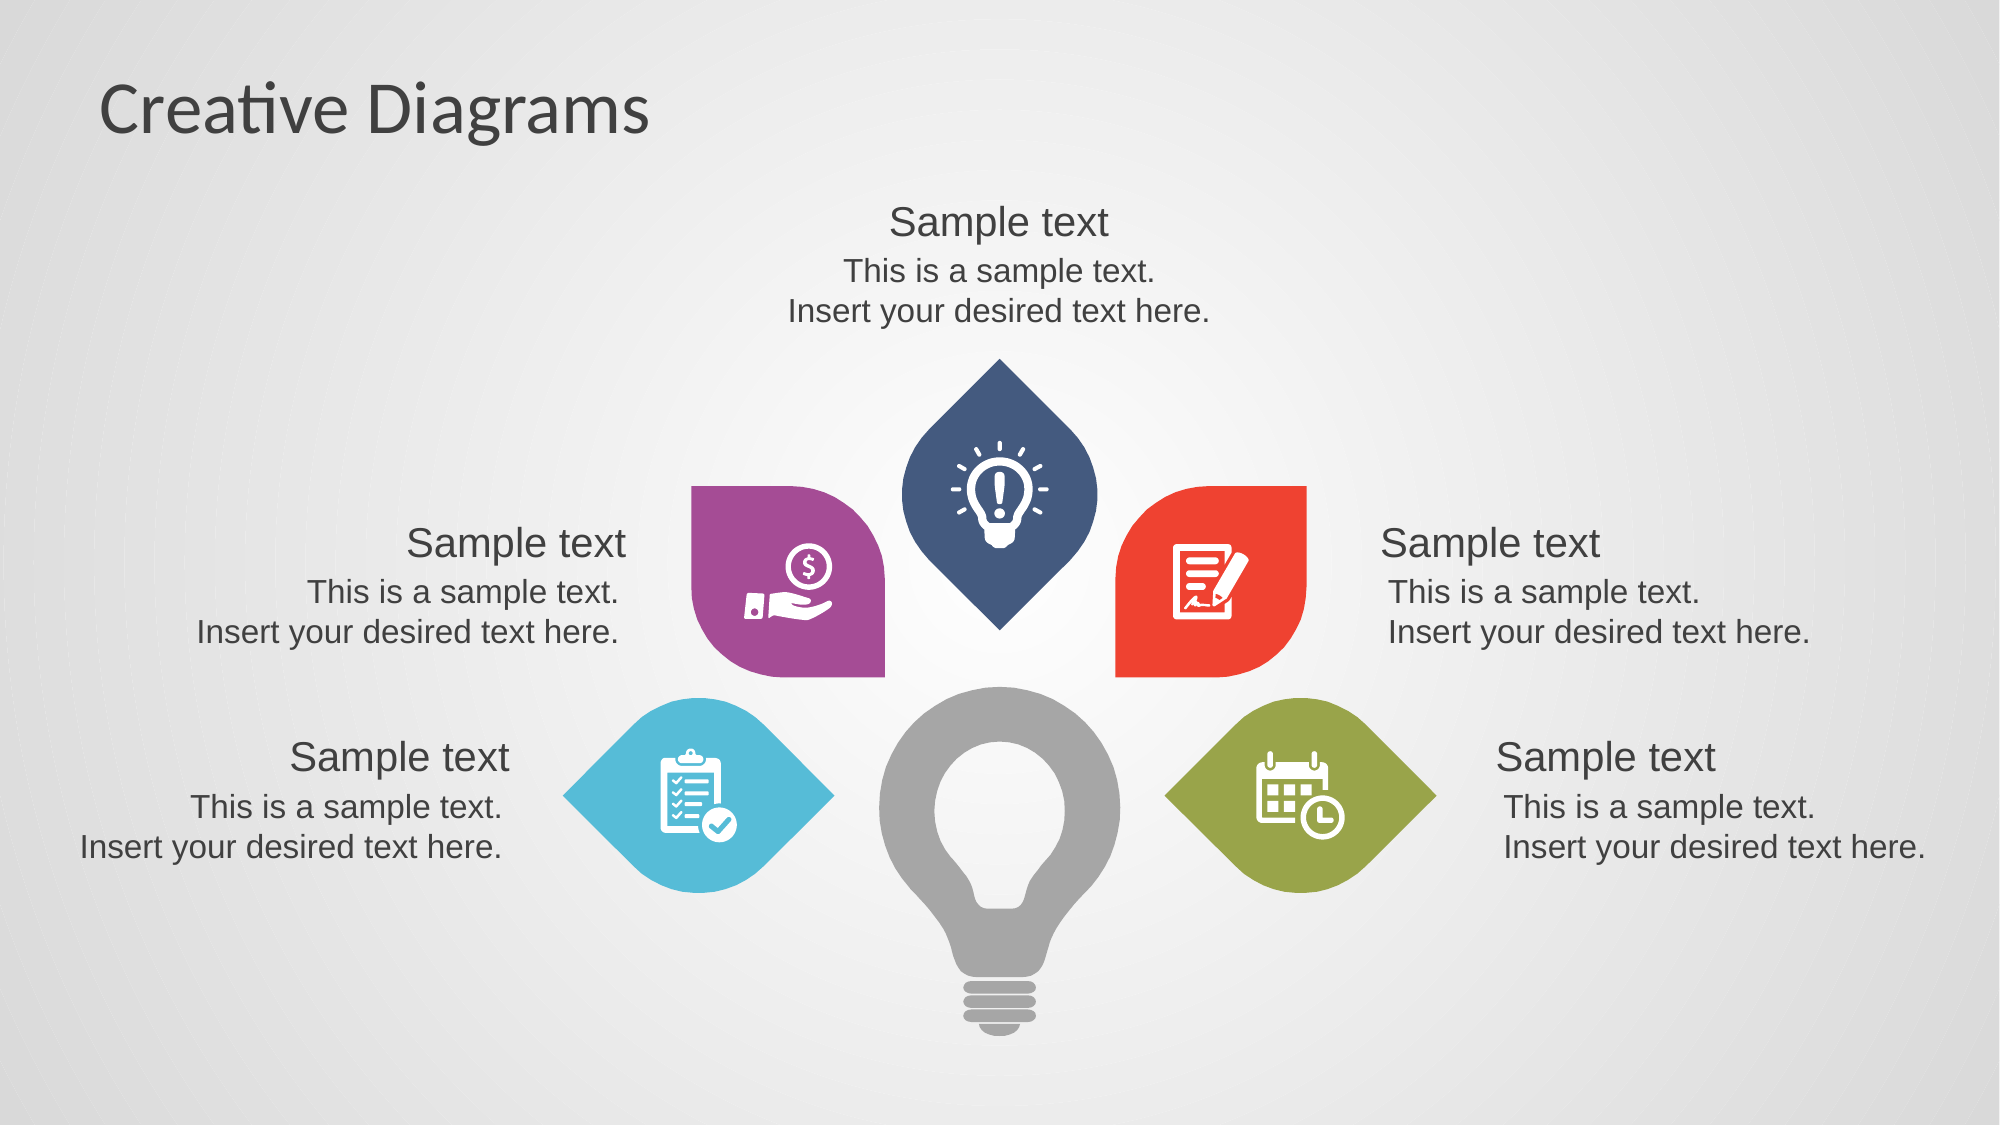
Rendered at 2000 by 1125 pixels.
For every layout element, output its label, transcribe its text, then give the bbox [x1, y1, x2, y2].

text_box Sample text [56, 722, 525, 788]
text_box [1300, 795, 1345, 840]
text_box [950, 440, 1049, 549]
text_box [1115, 486, 1307, 678]
text_box [677, 748, 704, 764]
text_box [743, 543, 833, 621]
title Creative Diagrams [99, 45, 1900, 162]
text_box [691, 486, 885, 678]
text_box [562, 698, 835, 893]
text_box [1172, 543, 1249, 620]
text_box Sample text [765, 187, 1233, 253]
text_box [902, 358, 1098, 631]
text_box [702, 807, 737, 843]
text_box [660, 757, 721, 833]
text_box [1164, 698, 1437, 893]
text_box This is a sample text. Insert your desired text here. [772, 253, 1227, 337]
text_box Sample text [1365, 508, 1833, 573]
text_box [878, 686, 1121, 1037]
text_box Sample text [173, 508, 642, 573]
text_box Sample text [1480, 722, 1949, 788]
text_box [1256, 751, 1329, 823]
text_box This is a sample text. Insert your desired text here. [64, 788, 519, 873]
text_box This is a sample text. Insert your desired text here. [1373, 573, 1827, 658]
text_box This is a sample text. Insert your desired text here. [181, 573, 635, 658]
text_box This is a sample text. Insert your desired text here. [1488, 788, 1943, 873]
